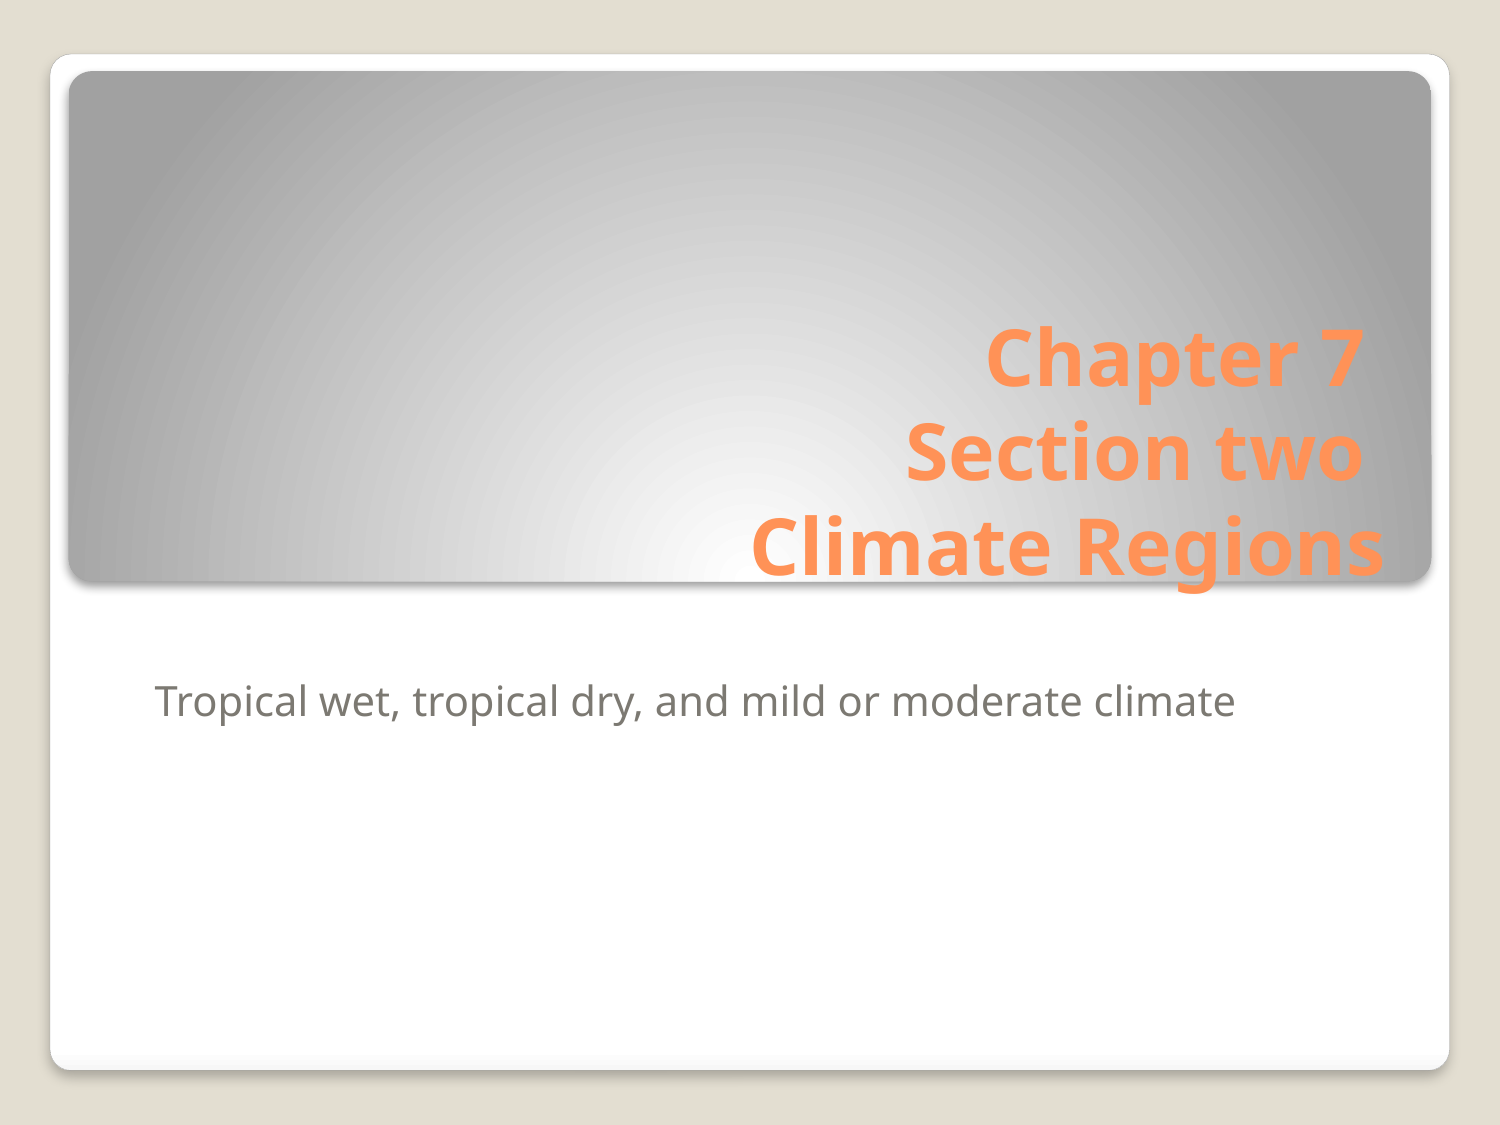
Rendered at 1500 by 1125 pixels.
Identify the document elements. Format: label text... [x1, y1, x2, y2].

title Chapter 7 Section two Climate Regions [118, 298, 1394, 599]
subtitle Tropical wet, tropical dry, and mild or moderate climate [118, 675, 1394, 1100]
